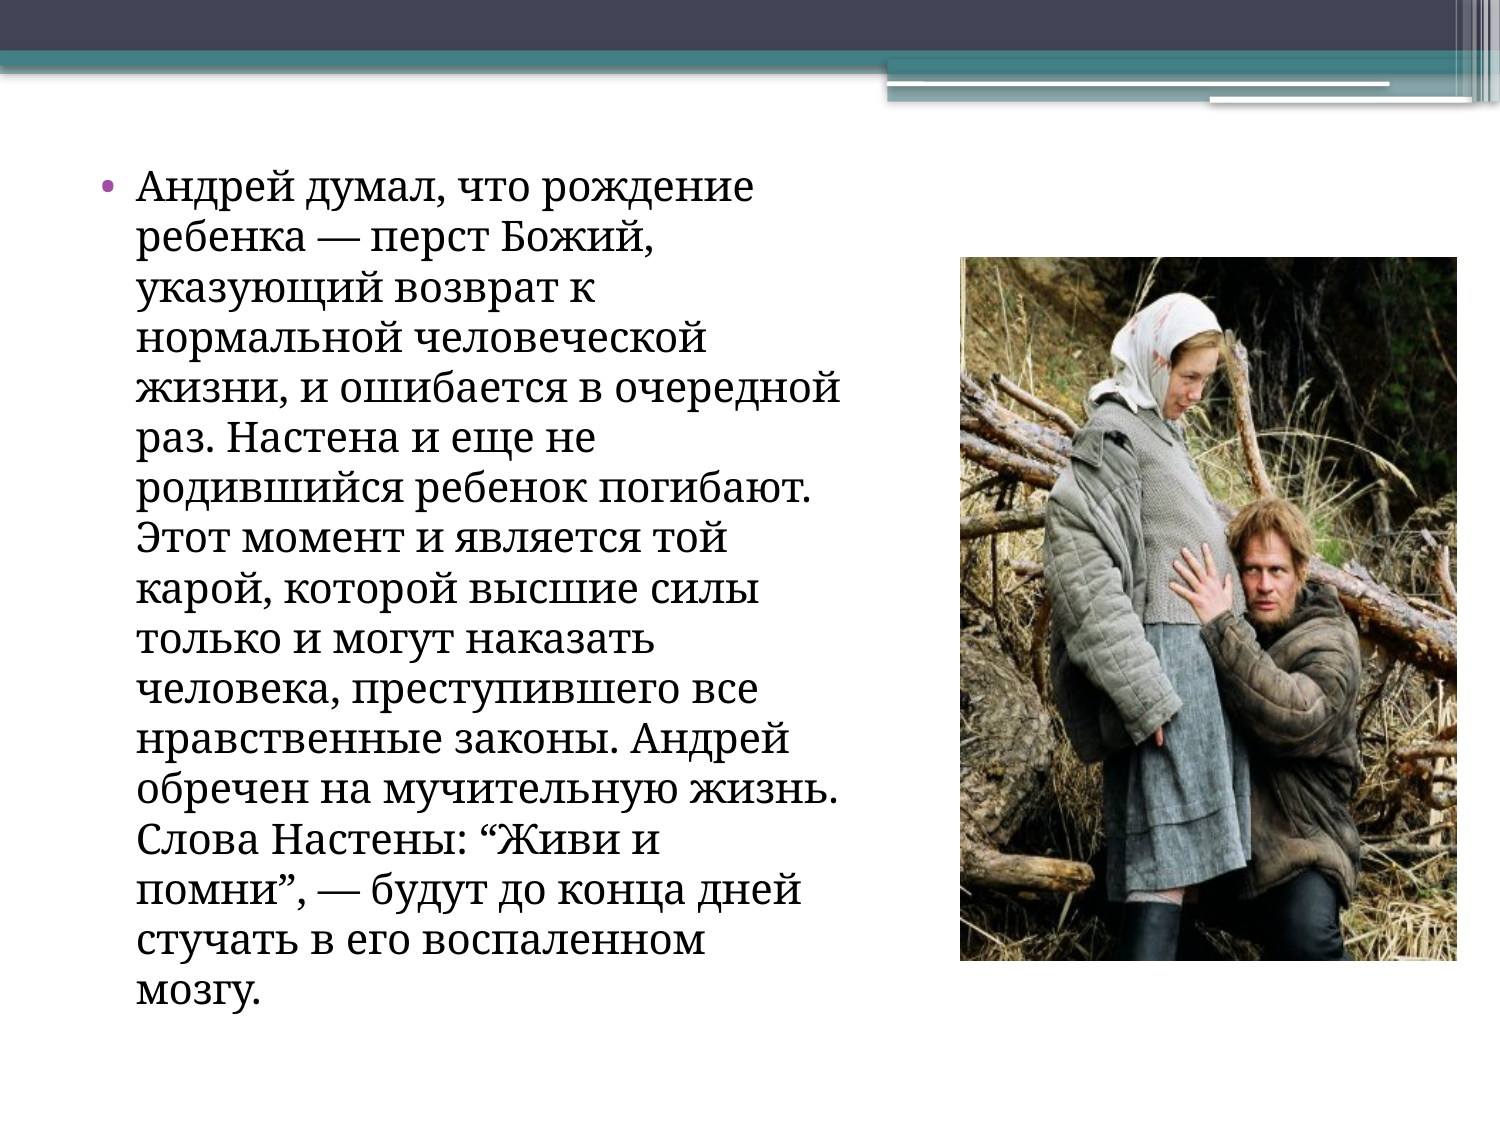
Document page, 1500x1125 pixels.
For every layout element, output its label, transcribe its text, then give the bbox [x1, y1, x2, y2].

picture [960, 257, 1457, 962]
list Андрей думал, что рождение ребенка — перст Божий, указующий возврат к нормальной человеческой жизни, и ошибается в очередной раз. Настена и еще не родившийся ребенок погибают. Этот момент и является той карой, которой высшие силы только и могут наказать человека, преступившего все нравственные законы. Андрей обречен на мучительную жизнь. Слова Настены: “Живи и помни”, — будут до конца дней стучать в его воспаленном мозгу. [70, 152, 856, 1067]
